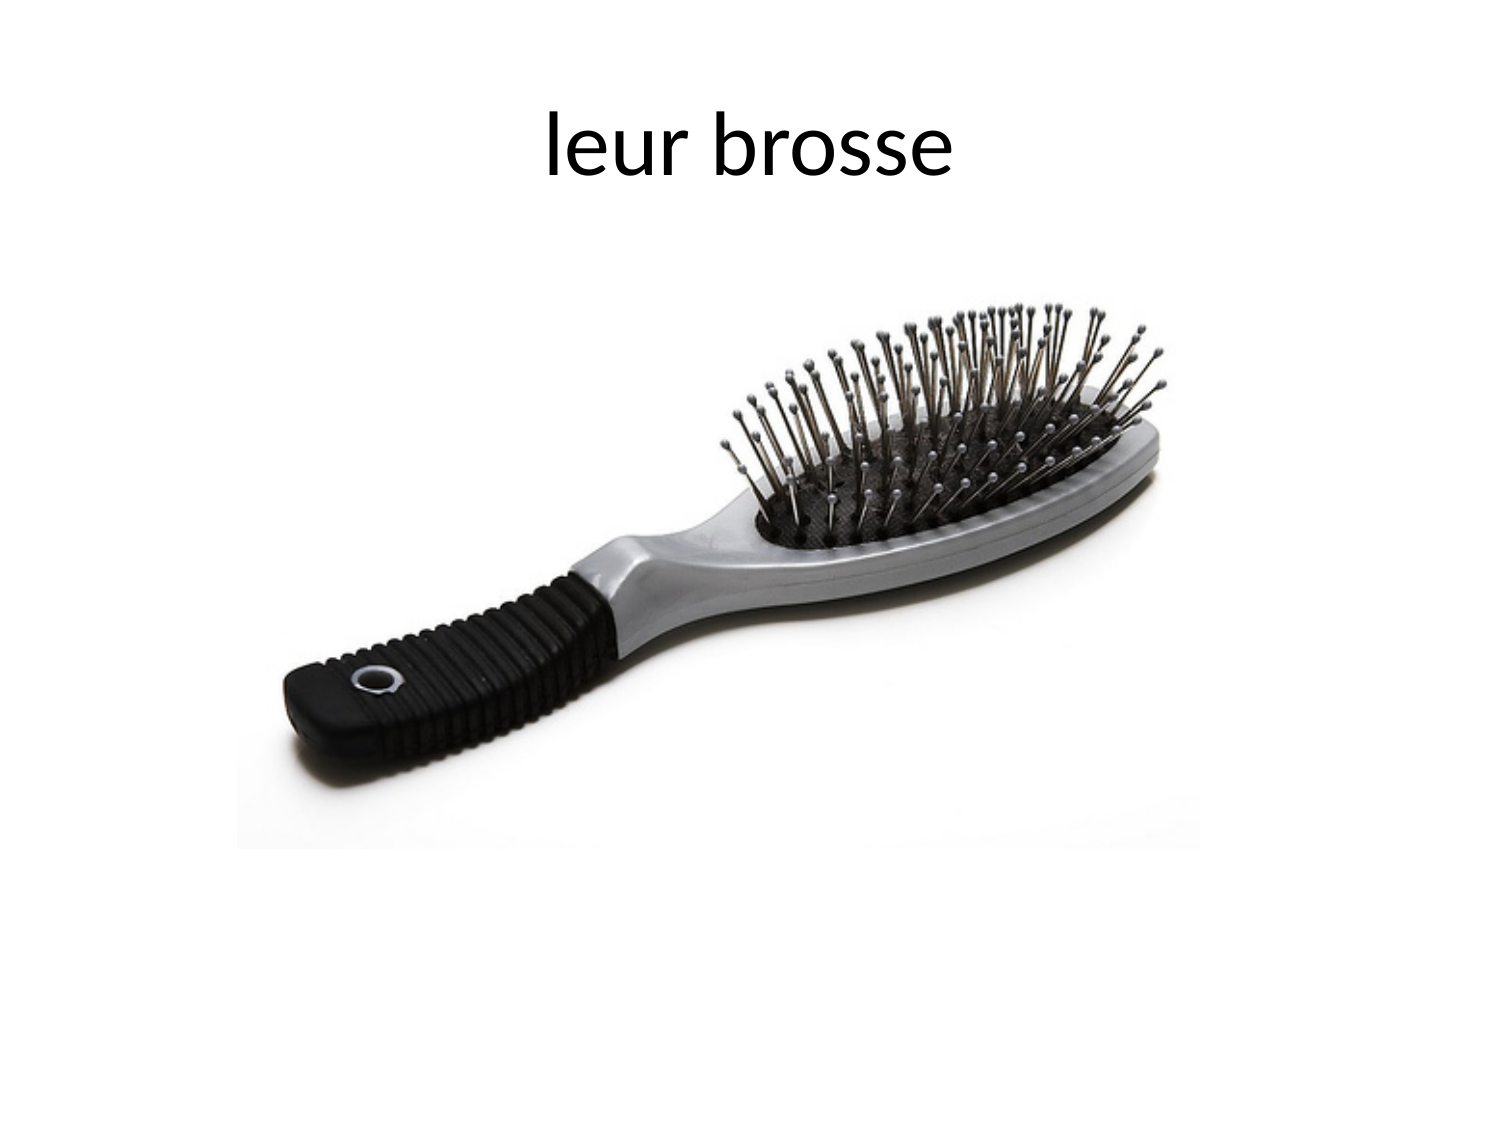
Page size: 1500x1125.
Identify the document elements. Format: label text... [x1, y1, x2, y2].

title leur brosse [75, 45, 1425, 233]
picture [237, 249, 1200, 849]
